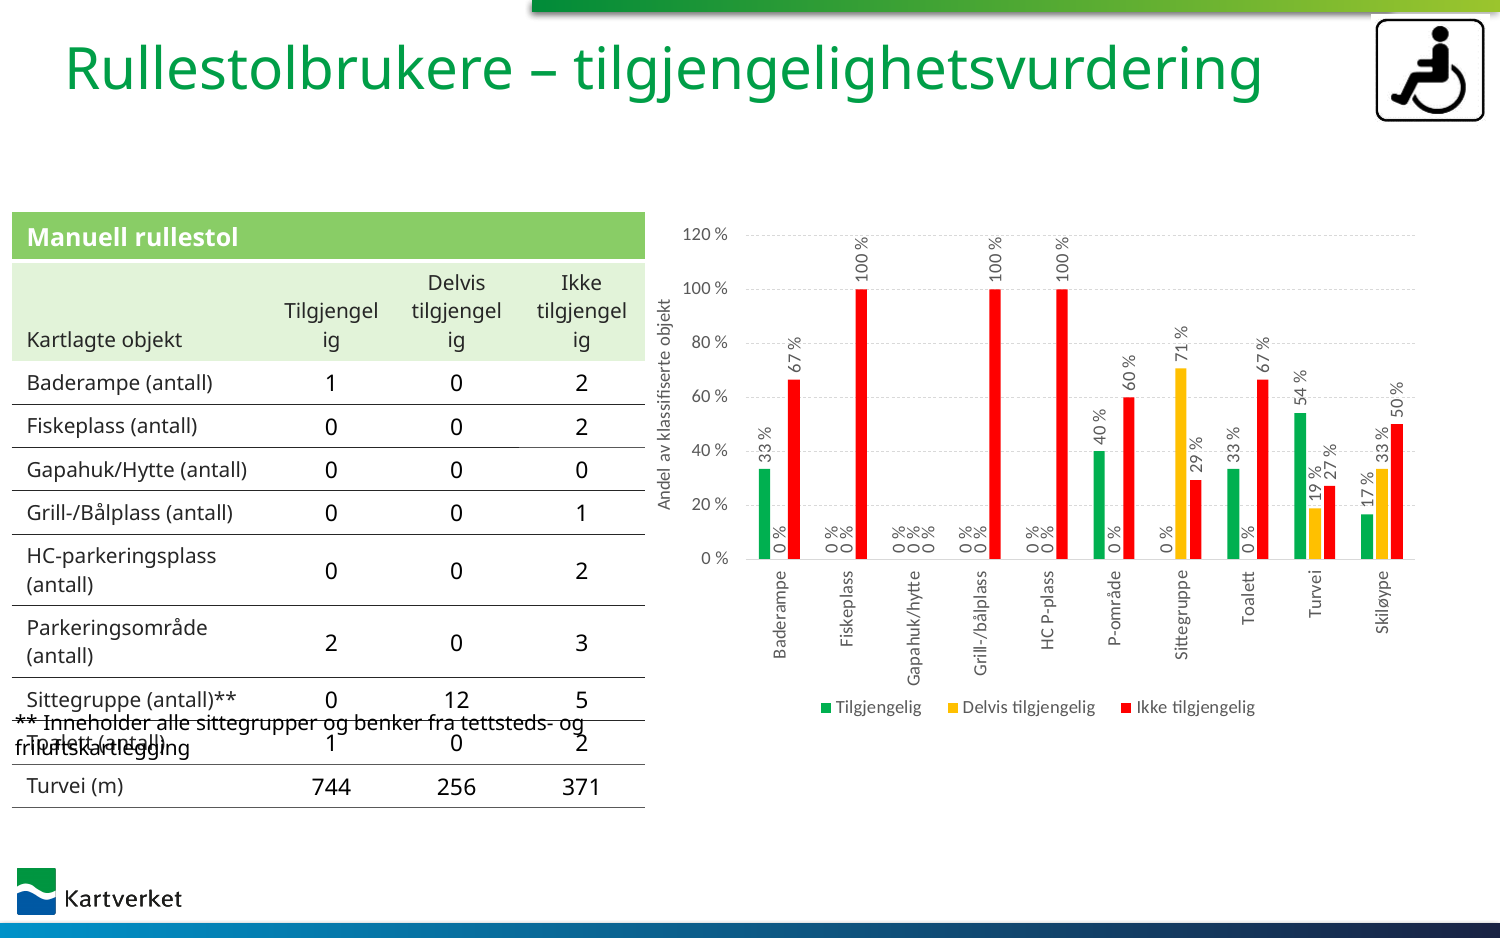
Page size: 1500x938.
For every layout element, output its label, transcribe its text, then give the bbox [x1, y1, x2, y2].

picture [643, 218, 1426, 728]
table_cell 0 [394, 491, 519, 534]
table_cell 0 [394, 361, 519, 404]
table_cell 0 [269, 405, 394, 447]
table_cell 256 [394, 768, 519, 807]
table_cell 12 [394, 678, 519, 702]
table_cell 0 [394, 405, 519, 447]
table_cell 3 [519, 606, 638, 677]
table_cell Grill-/Bålplass (antall) [12, 491, 269, 534]
picture [1371, 13, 1491, 127]
table_cell 2 [519, 535, 638, 605]
table_cell Fiskeplass (antall) [12, 405, 269, 447]
table_cell Gapahuk/Hytte (antall) [12, 448, 269, 490]
table_cell 2 [519, 361, 638, 404]
table_cell 744 [269, 768, 394, 807]
table_cell 0 [519, 448, 638, 490]
table_cell Sittegruppe (antall)** [12, 678, 269, 702]
table_cell 1 [519, 491, 638, 534]
table_cell 0 [269, 448, 394, 490]
table_cell 0 [269, 491, 394, 534]
text_box Rullestolbrukere – tilgjengelighetsvurdering [49, 12, 1372, 109]
table_header Manuell rullestol [12, 212, 645, 259]
table_cell Parkeringsområde (antall) [12, 606, 269, 677]
table_cell Baderampe (antall) [12, 361, 269, 404]
table_cell 371 [519, 768, 645, 807]
table_cell 0 [269, 678, 394, 702]
table_cell Turvei (m) [12, 768, 269, 807]
table_cell 0 [269, 535, 394, 605]
table_cell Delvis tilgjengelig [394, 263, 519, 361]
table_cell 2 [269, 606, 394, 677]
table_cell 2 [519, 405, 638, 447]
table_cell 0 [394, 535, 519, 605]
table_cell 0 [394, 448, 519, 490]
table_cell HC-parkeringsplass (antall) [12, 535, 269, 605]
table_cell Ikke tilgjengelig [519, 263, 638, 361]
table_cell Tilgjengelig [269, 263, 394, 361]
table_cell 5 [519, 678, 638, 702]
table_cell 0 [394, 606, 519, 677]
table_cell Kartlagte objekt [12, 263, 269, 361]
text_box ** Inneholder alle sittegrupper og benker fra tettsteds- og friluftskartlegging [0, 702, 745, 768]
table_cell 1 [269, 361, 394, 404]
